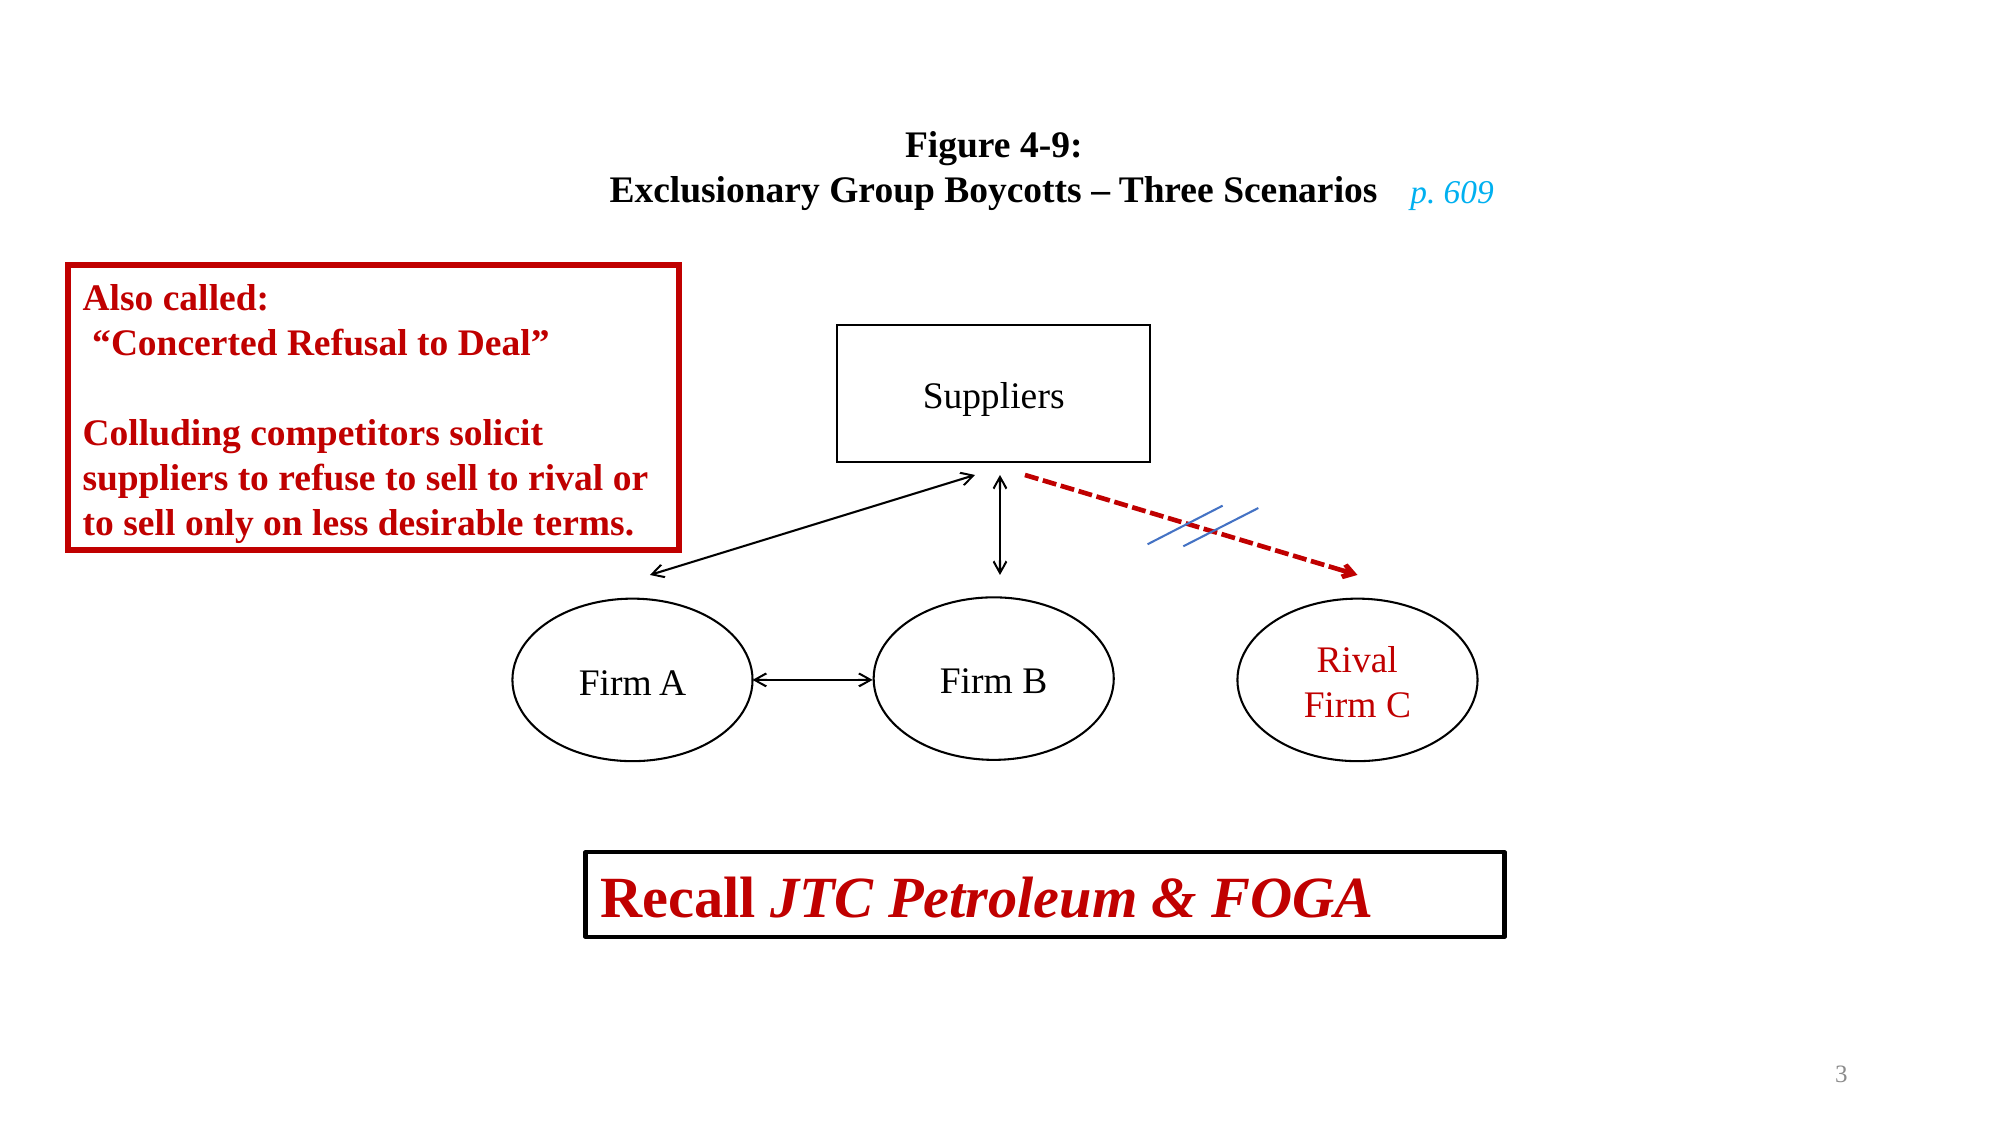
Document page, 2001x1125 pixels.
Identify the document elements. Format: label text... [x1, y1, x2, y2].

text_box Suppliers [836, 324, 1151, 463]
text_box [1024, 474, 1358, 575]
text_box Recall JTC Petroleum & FOGA [585, 852, 1505, 937]
text_box Rival Firm C [1236, 597, 1479, 763]
text_box Figure 4-9: Exclusionary Group Boycotts – Three Scenarios [594, 112, 1393, 218]
text_box Firm A [511, 597, 754, 763]
text_box Firm B [872, 596, 1115, 761]
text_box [1147, 505, 1223, 545]
text_box Also called: “Concerted Refusal to Deal” Colluding competitors solicit suppliers to refuse to sell to rival or to sell only on less desirable terms. [68, 265, 680, 550]
slide_number 3 [1412, 1042, 1863, 1103]
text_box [1183, 507, 1259, 547]
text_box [649, 474, 975, 575]
text_box p. 609 [1395, 162, 1509, 218]
